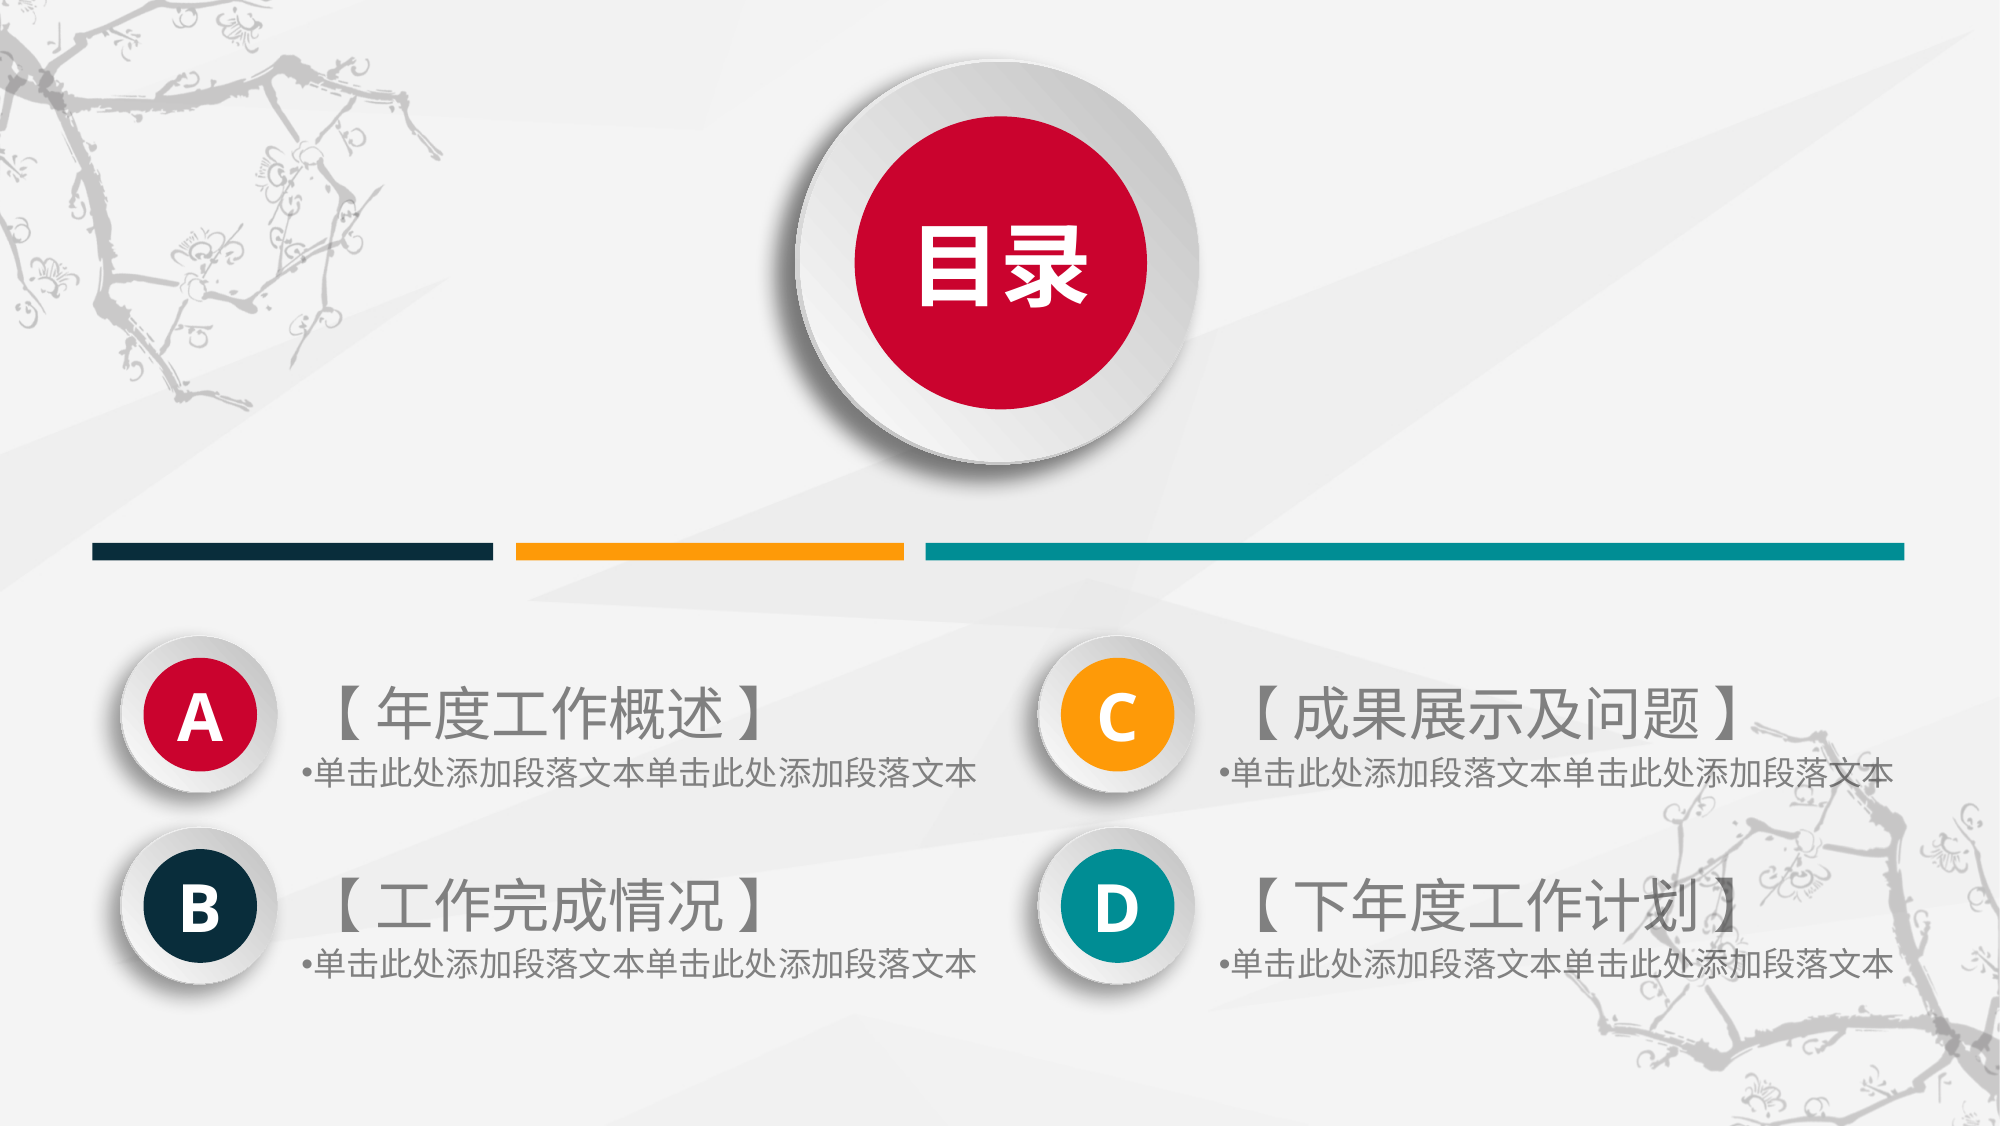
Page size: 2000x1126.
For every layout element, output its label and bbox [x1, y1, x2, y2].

text_box [92, 542, 1905, 561]
text_box [1204, 634, 1502, 794]
picture [0, 0, 2000, 1126]
text_box [120, 635, 278, 793]
text_box [795, 59, 1200, 465]
text_box [1204, 826, 1502, 985]
text_box [286, 634, 1042, 794]
text_box [1037, 635, 1195, 793]
text_box [120, 826, 278, 985]
text_box [286, 826, 1037, 985]
text_box [1037, 826, 1195, 985]
